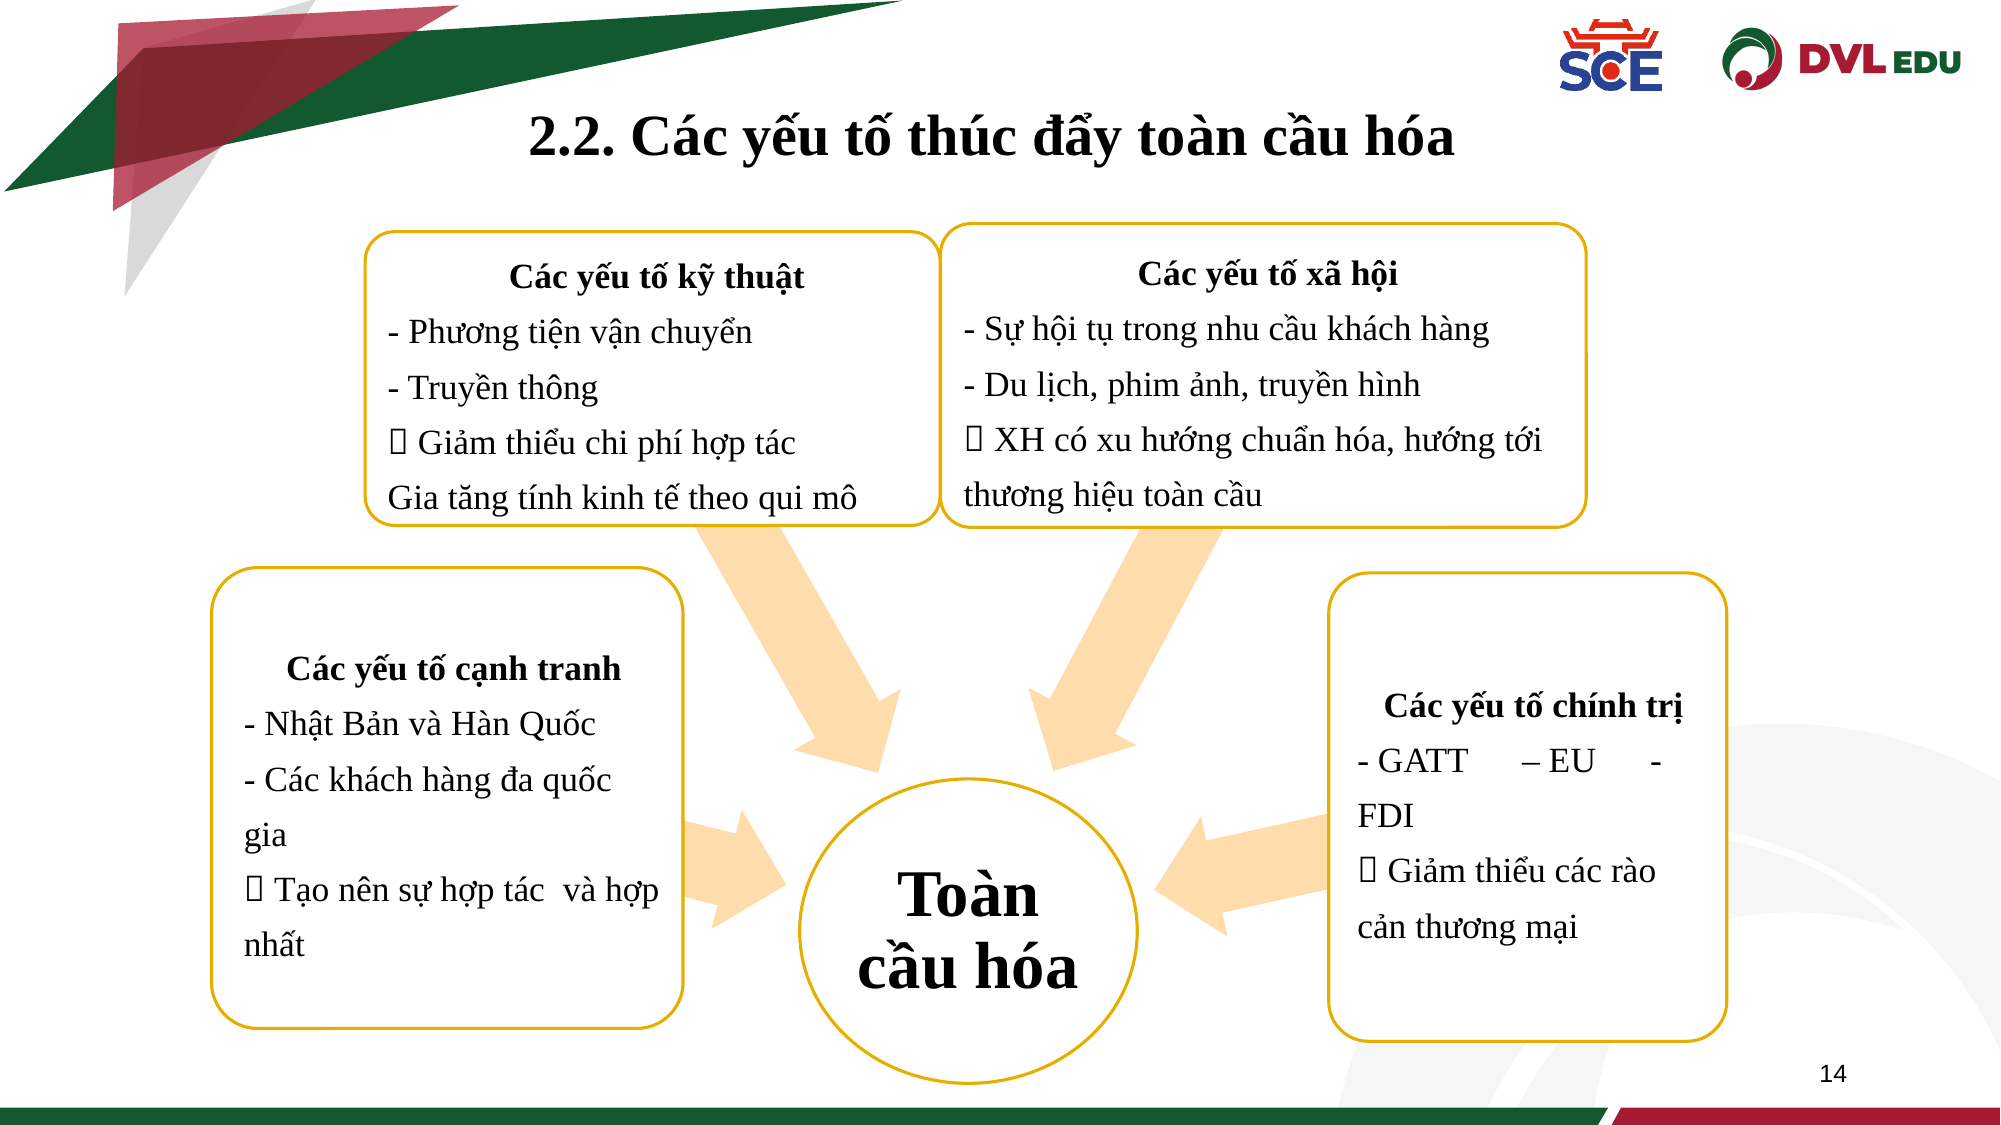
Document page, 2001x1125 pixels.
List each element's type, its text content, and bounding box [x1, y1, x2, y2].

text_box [211, 118, 1813, 1108]
picture [1559, 19, 1667, 91]
picture [1722, 27, 1961, 91]
text_box 14 [1813, 1042, 1863, 1103]
text_box 2.2. Các yếu tố thúc đẩy toàn cầu hóa [514, 90, 1471, 118]
